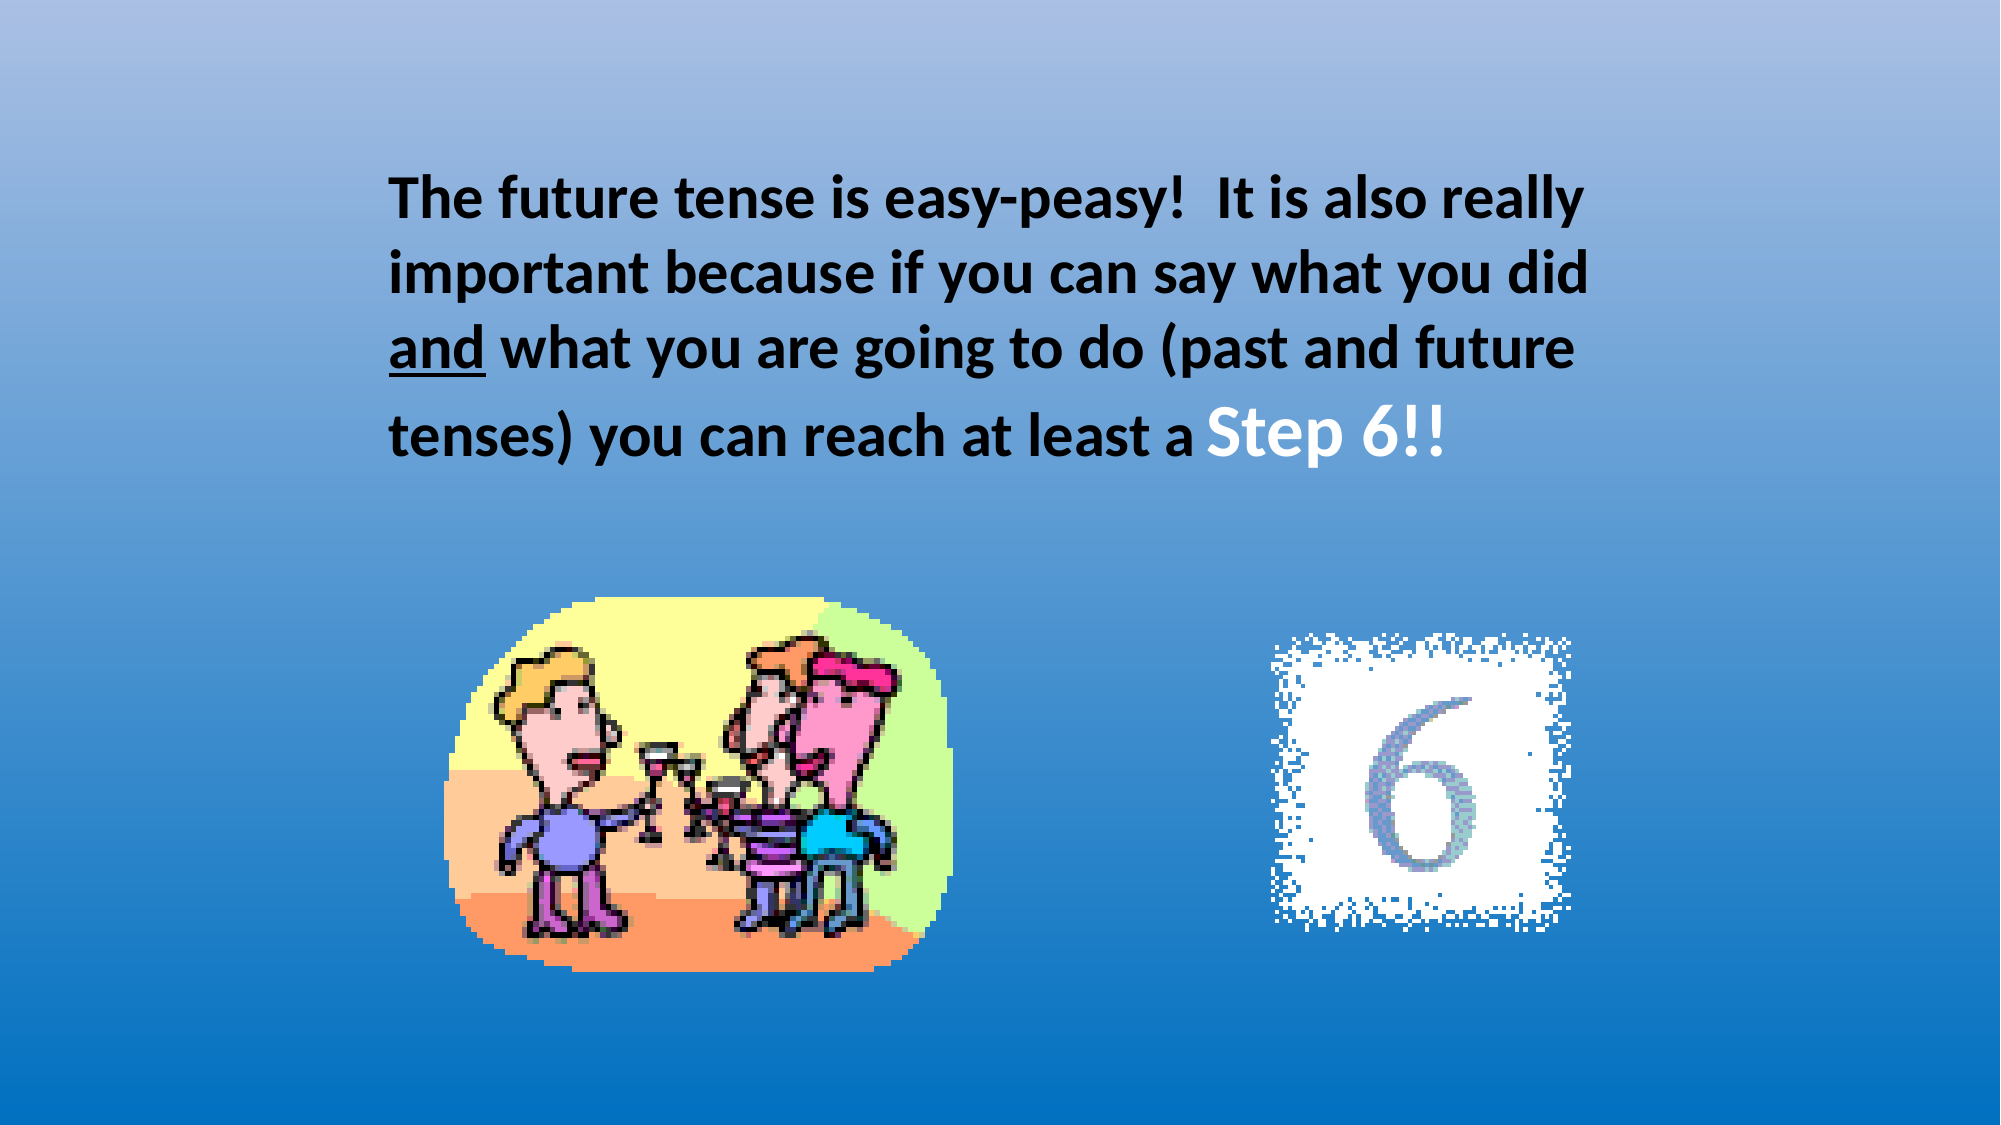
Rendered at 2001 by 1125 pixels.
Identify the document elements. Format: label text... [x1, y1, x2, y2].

picture [444, 597, 953, 972]
text_box The future tense is easy-peasy! It is also really important because if you can say what you did and what you are going to do (past and future tenses) you can reach at least a Step 6!! [373, 148, 1615, 479]
picture [1271, 633, 1571, 932]
